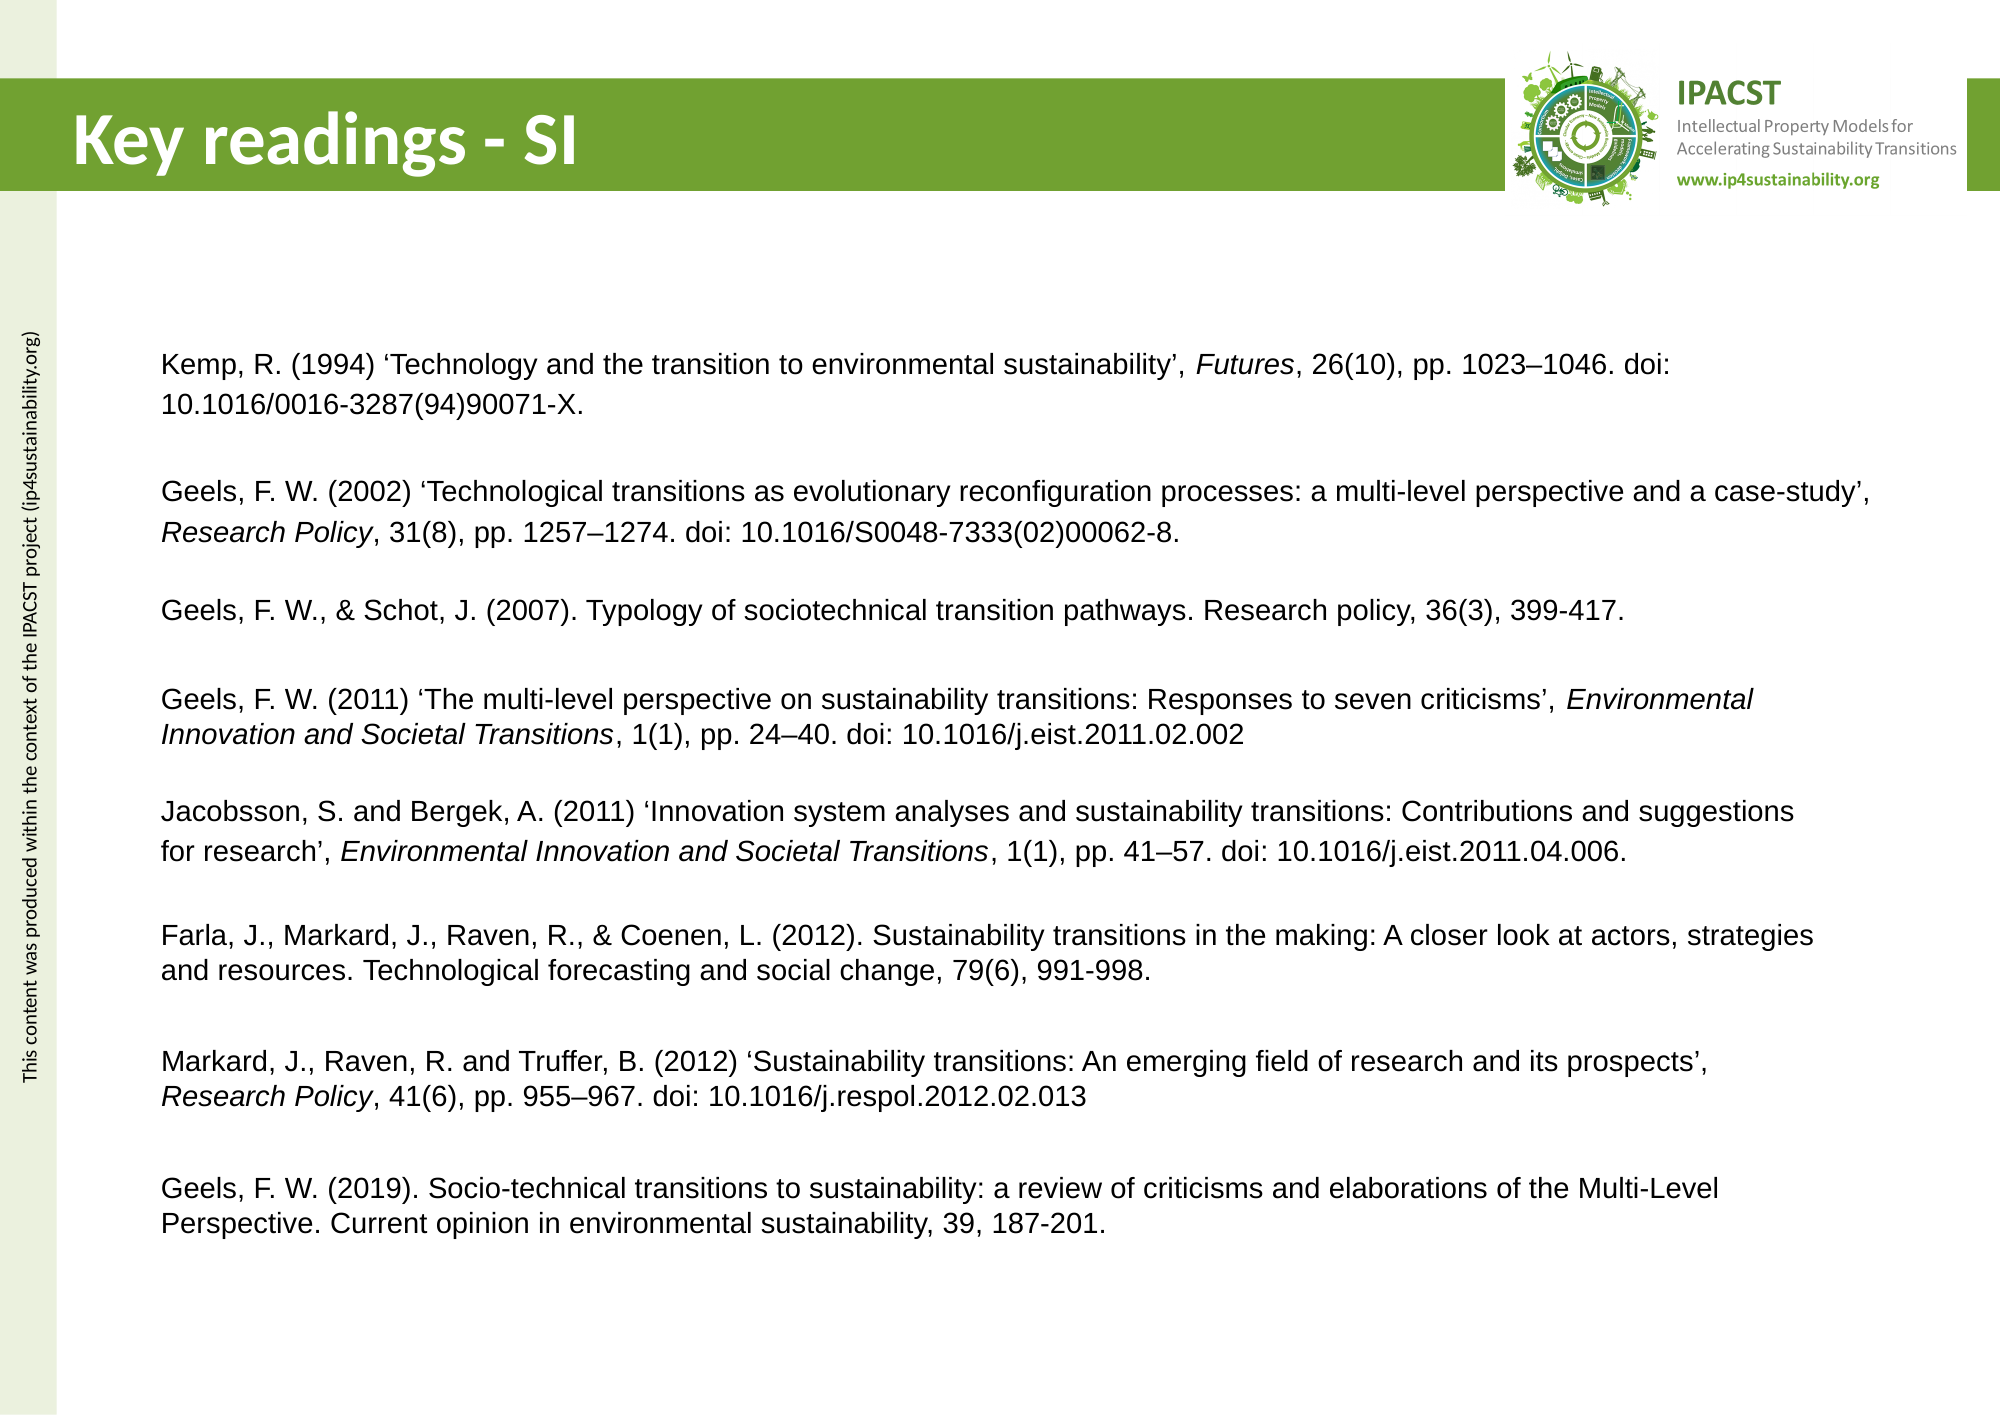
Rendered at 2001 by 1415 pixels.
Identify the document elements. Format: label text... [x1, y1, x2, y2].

text_box Jacobsson, S. and Bergek, A. (2011) ‘Innovation system analyses and sustainability transitions: Contributions and suggestions for research’, Environmental Innovation and Societal Transitions, 1(1), pp. 41–57. doi: 10.1016/j.eist.2011.04.006. [146, 780, 1855, 876]
text_box Farla, J., Markard, J., Raven, R., & Coenen, L. (2012). Sustainability transitions in the making: A closer look at actors, strategies and resources. Technological forecasting and social change, 79(6), 991-998. [146, 908, 1862, 994]
text_box Geels, F. W. (2019). Socio-technical transitions to sustainability: a review of criticisms and elaborations of the Multi-Level Perspective. Current opinion in environmental sustainability, 39, 187-201. [146, 1161, 1862, 1247]
text_box Geels, F. W., & Schot, J. (2007). Typology of sociotechnical transition pathways. Research policy, 36(3), 399-417. [146, 578, 1855, 634]
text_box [0, 43, 2000, 216]
text_box Kemp, R. (1994) ‘Technology and the transition to environmental sustainability’, Futures, 26(10), pp. 1023–1046. doi: 10.1016/0016-3287(94)90071-X. [146, 332, 1855, 428]
text_box Geels, F. W. (2002) ‘Technological transitions as evolutionary reconfiguration processes: a multi-level perspective and a case-study’, Research Policy, 31(8), pp. 1257–1274. doi: 10.1016/S0048-7333(02)00062-8. [146, 460, 1908, 556]
text_box Markard, J., Raven, R. and Truffer, B. (2012) ‘Sustainability transitions: An emerging field of research and its prospects’, Research Policy, 41(6), pp. 955–967. doi: 10.1016/j.respol.2012.02.013 [146, 1035, 1833, 1120]
text_box Geels, F. W. (2011) ‘The multi-level perspective on sustainability transitions: Responses to seven criticisms’, Environmental Innovation and Societal Transitions, 1(1), pp. 24–40. doi: 10.1016/j.eist.2011.02.002 [146, 673, 1855, 758]
